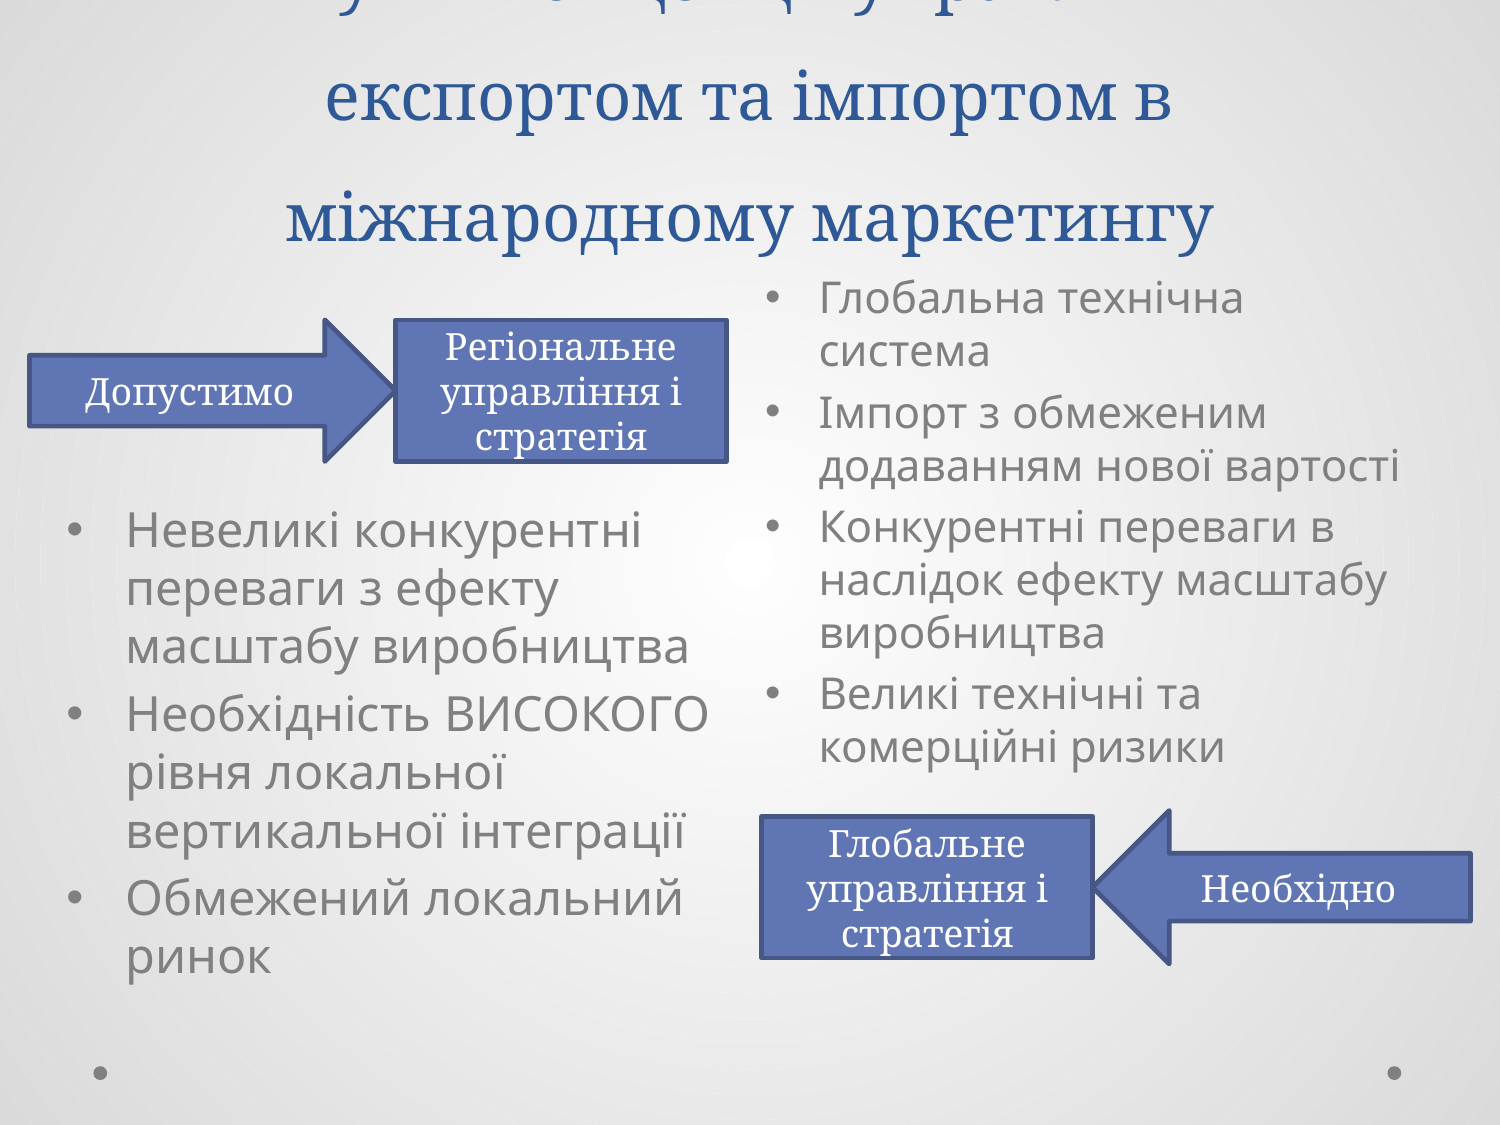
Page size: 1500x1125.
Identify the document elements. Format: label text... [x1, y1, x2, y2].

text_box Глобальне управління і стратегія [759, 814, 1095, 960]
text_box Регіональне управління і стратегія [393, 318, 729, 464]
title Гнучкі концепції управління експортом та імпортом в міжнародному маркетингу [75, 0, 1425, 263]
text_box Допустимо [27, 317, 393, 464]
text_box Невеликі конкурентні переваги з ефекту масштабу виробництва Необхідність ВИСОКОГО рівня локальної вертикальної інтеграції Обмежений локальний ринок [51, 491, 727, 1016]
list Глобальна технічна система Імпорт з обмеженим додаванням нової вартості Конкурентні переваги в наслідок ефекту масштабу виробництва Великі технічні та комерційні ризики [750, 262, 1425, 787]
text_box Необхідно [1095, 808, 1473, 967]
